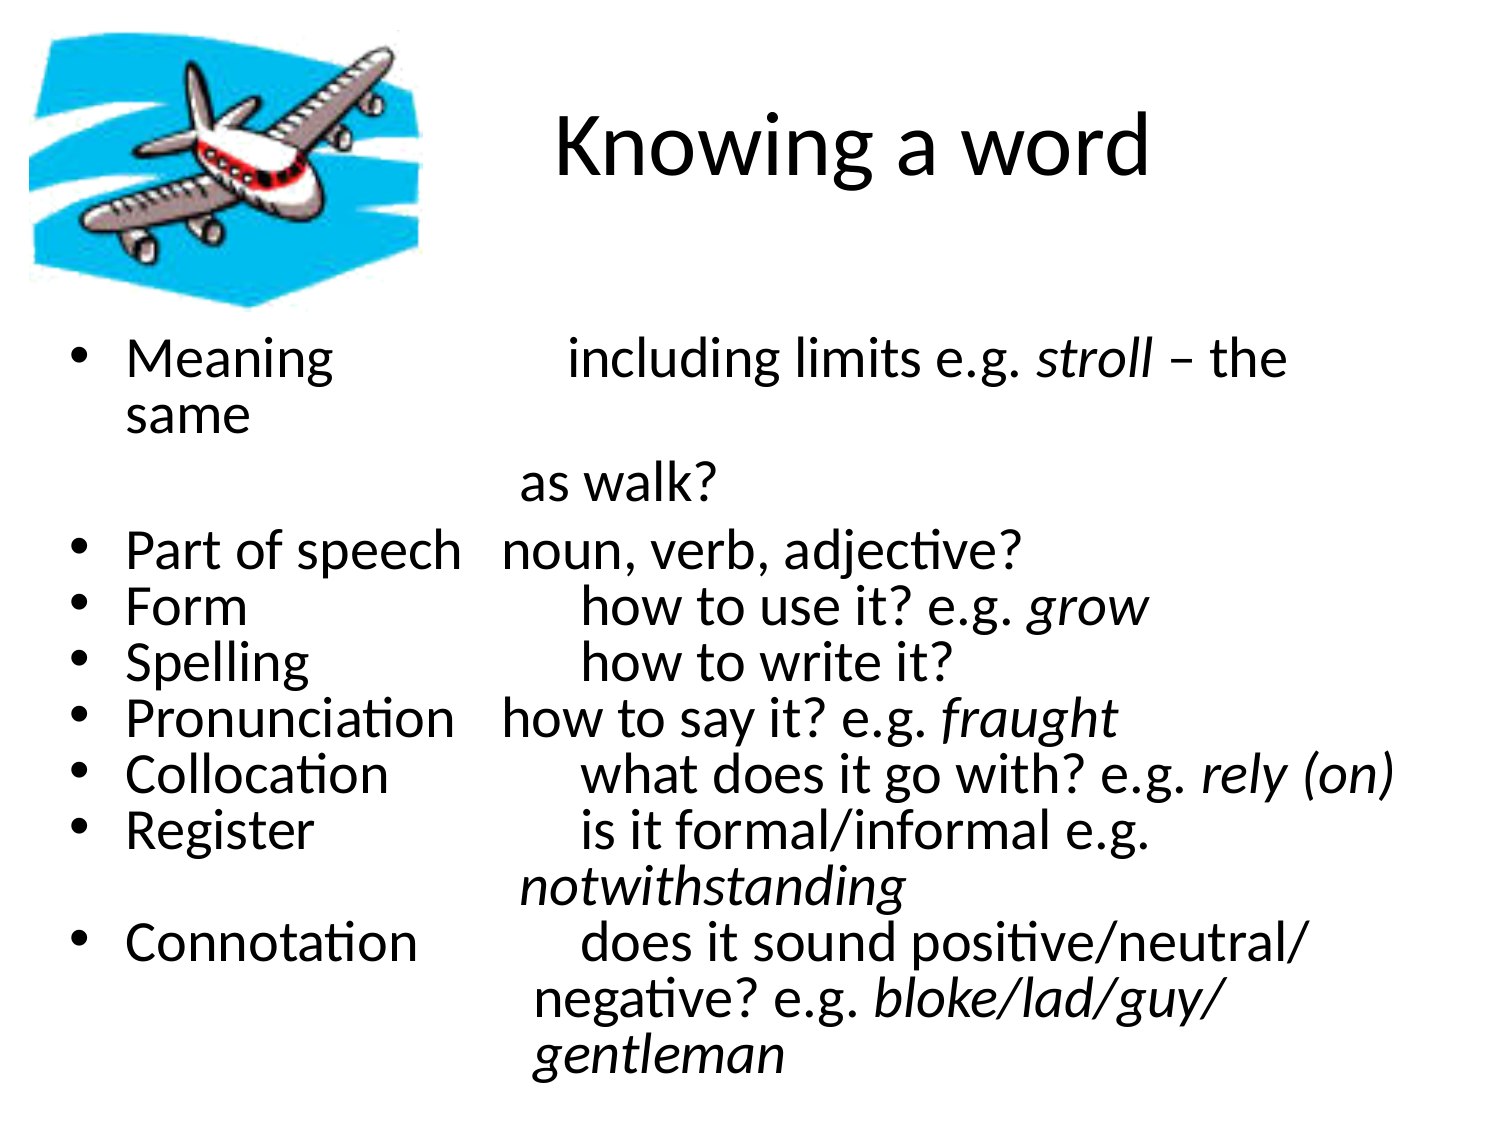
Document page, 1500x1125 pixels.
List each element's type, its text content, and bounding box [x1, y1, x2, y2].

text_box Meaning including limits e.g. stroll – the same as walk? Part of speech noun, verb, adjective? Form how to use it? e.g. grow Spelling how to write it? Pronunciation how to say it? e.g. fraught Collocation what does it go with? e.g. rely (on) Register is it formal/informal e.g. notwithstanding Connotation does it sound positive/neutral/ negative? e.g. bloke/lad/guy/ gentleman [54, 325, 1442, 1059]
title Knowing a word [427, 45, 1425, 233]
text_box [29, 30, 423, 313]
